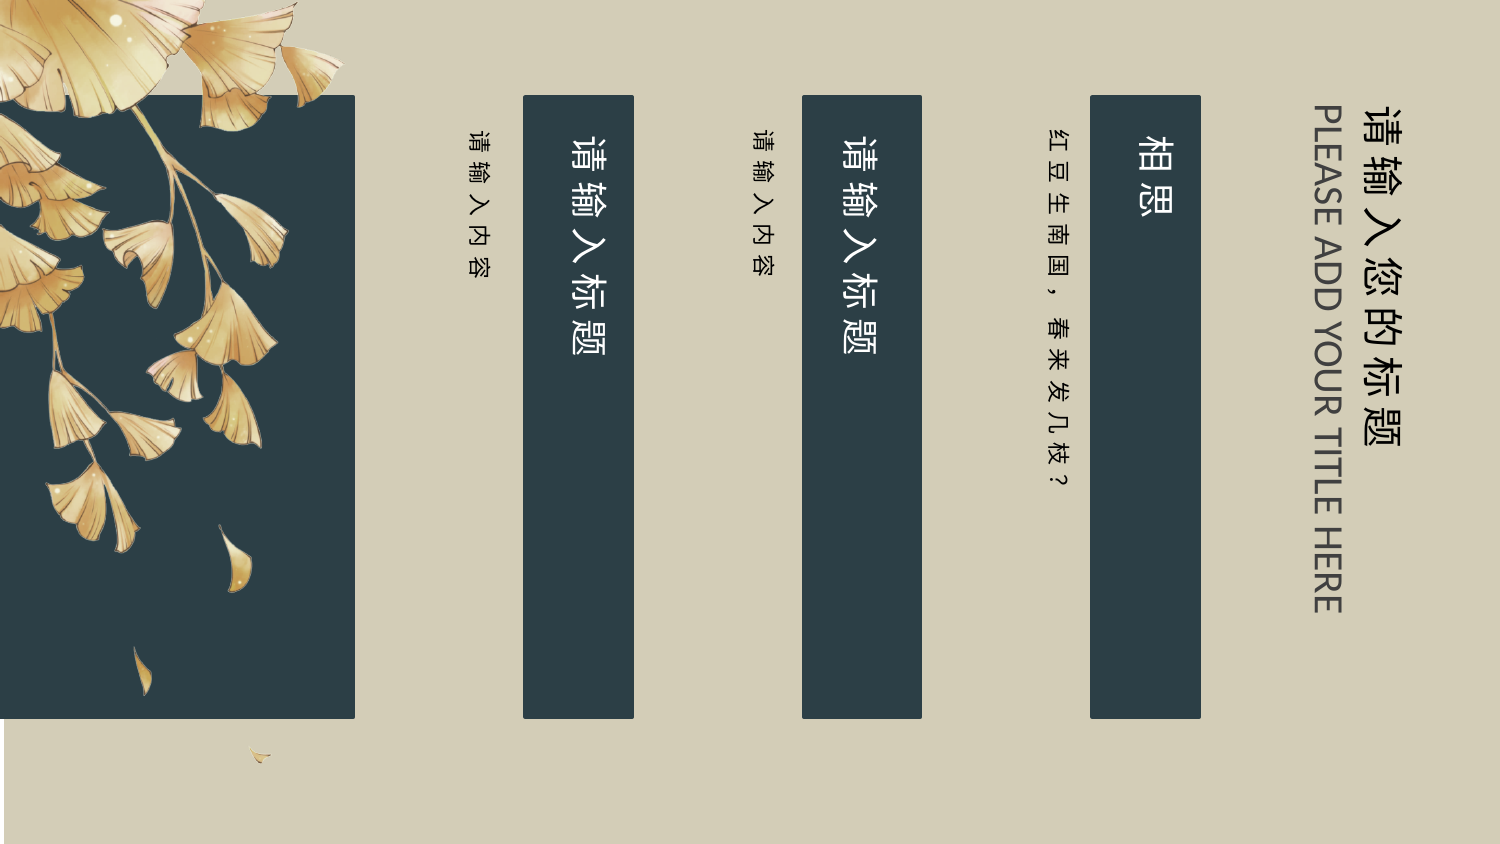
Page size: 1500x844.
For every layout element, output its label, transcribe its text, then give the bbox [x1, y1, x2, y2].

text_box 请输入内容 [727, 114, 786, 729]
text_box 请输入标题 [815, 120, 892, 375]
text_box [1090, 95, 1201, 719]
text_box [376, 0, 1500, 844]
text_box 红豆生南国，春来发几枝？ [1022, 114, 1081, 729]
text_box [802, 95, 922, 719]
text_box 请输入您的标题 [1335, 91, 1417, 836]
text_box [523, 95, 634, 719]
text_box 请输入标题 [544, 121, 620, 375]
text_box 请输入内容 [443, 115, 502, 730]
text_box 相思 [1111, 120, 1187, 446]
picture [0, 0, 375, 844]
text_box PLEASE ADD YOUR TITLE HERE [1283, 79, 1365, 729]
